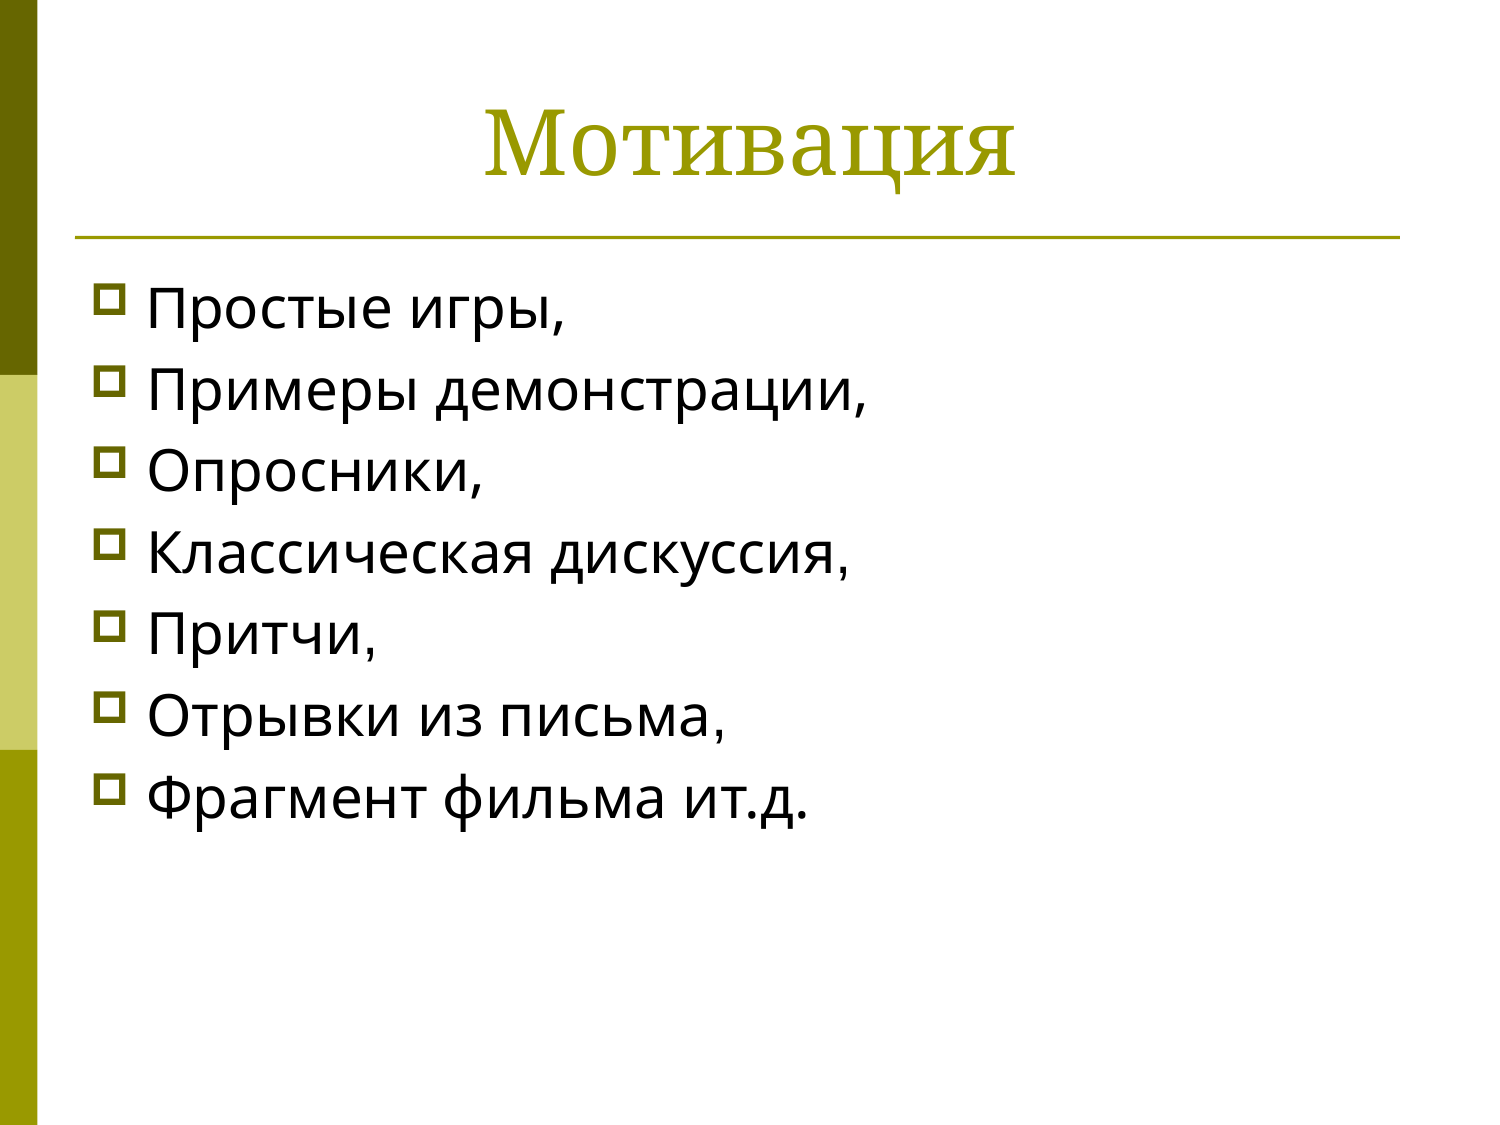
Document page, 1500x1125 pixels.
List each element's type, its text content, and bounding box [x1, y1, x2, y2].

title Мотивация [74, 45, 1426, 233]
list Простые игры, Примеры демонстрации, Опросники, Классическая дискуссия, Притчи, Отрывки из письма, Фрагмент фильма ит.д. [74, 262, 1426, 1006]
